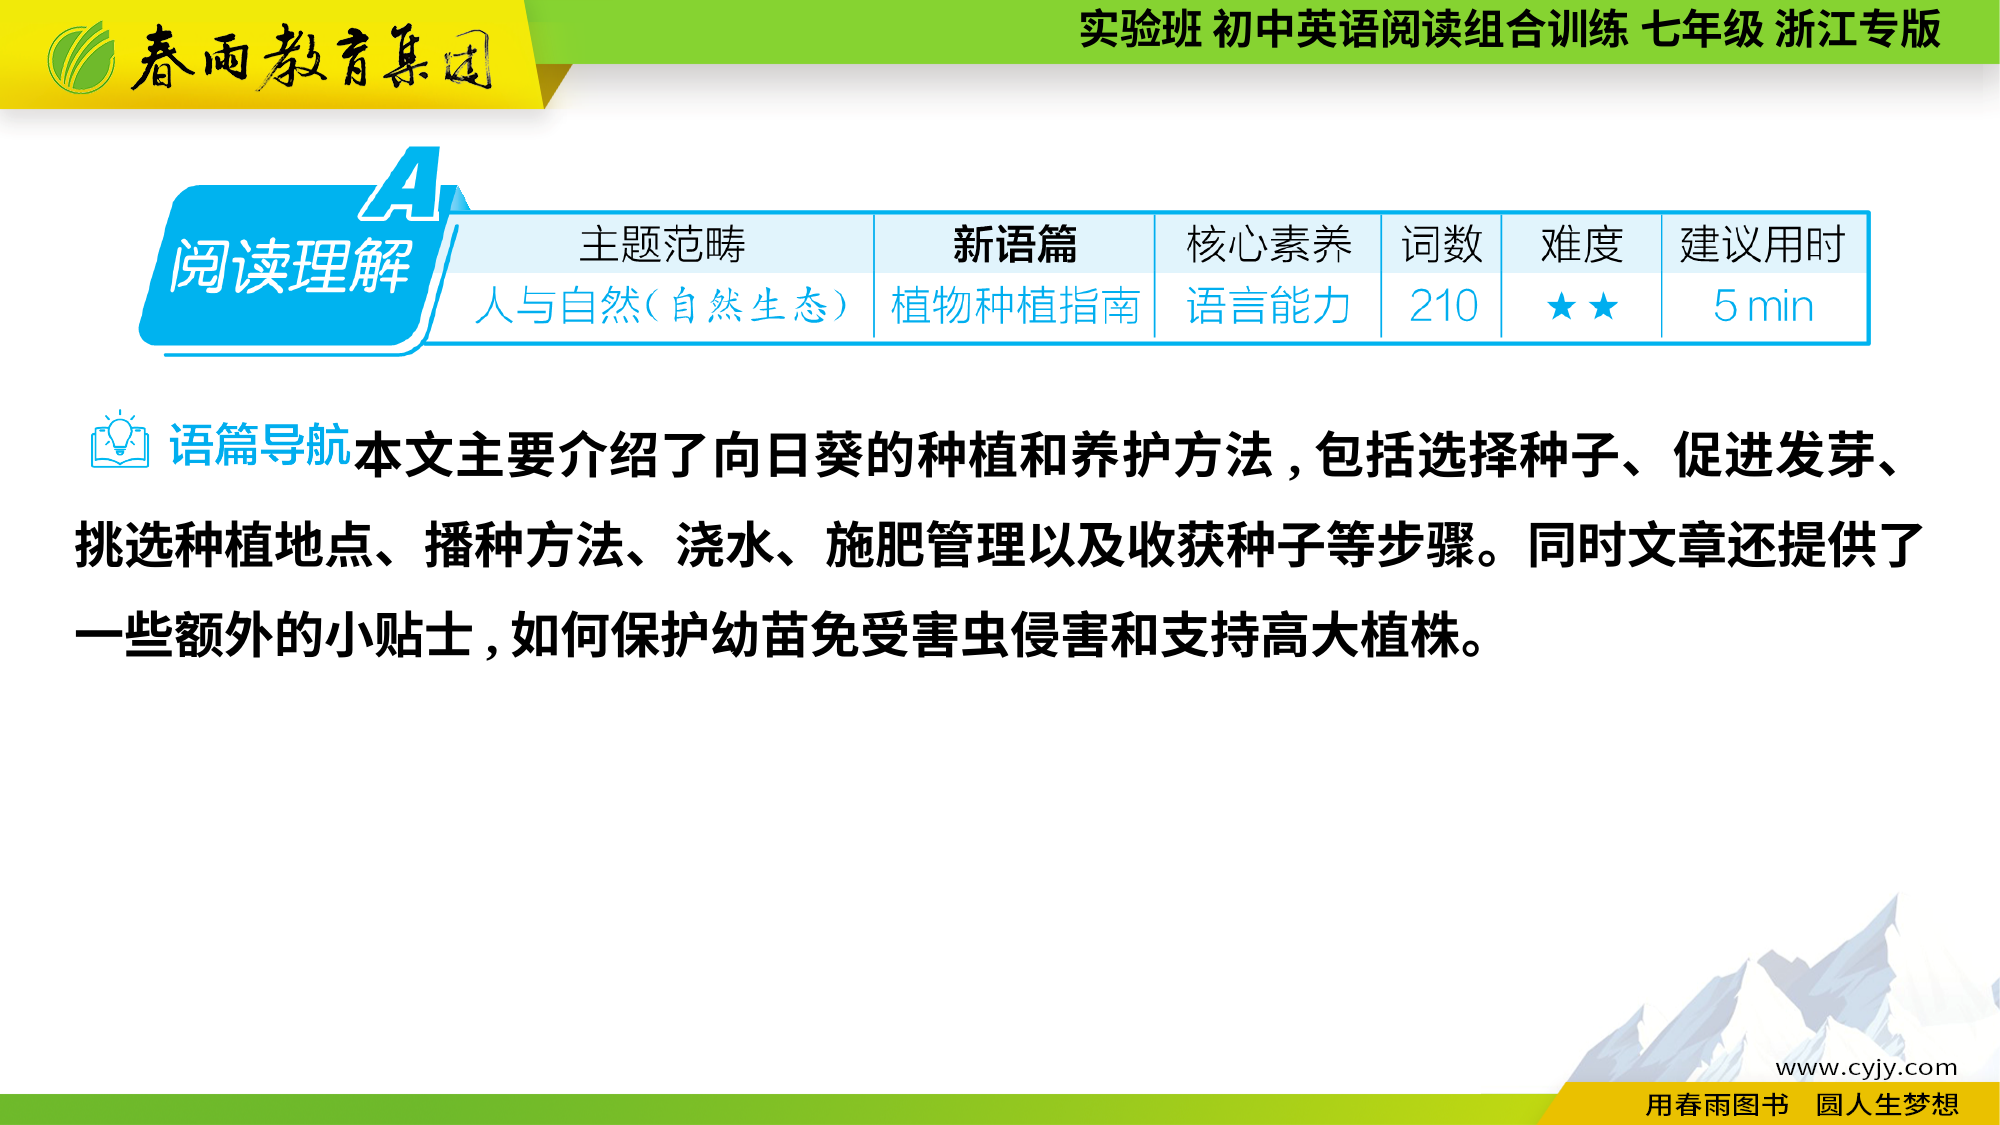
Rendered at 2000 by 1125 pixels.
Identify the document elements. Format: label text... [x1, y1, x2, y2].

picture [0, 0, 2000, 1125]
list 本文主要介绍了向日葵的种植和养护方法,包括选择种子、促进发芽、挑选种植地点、播种方法、浇水、施肥管理以及收获种子等步骤。同时文章还提供了一些额外的小贴士,如何保护幼苗免受害虫侵害和支持高大植株。 [59, 385, 1944, 662]
